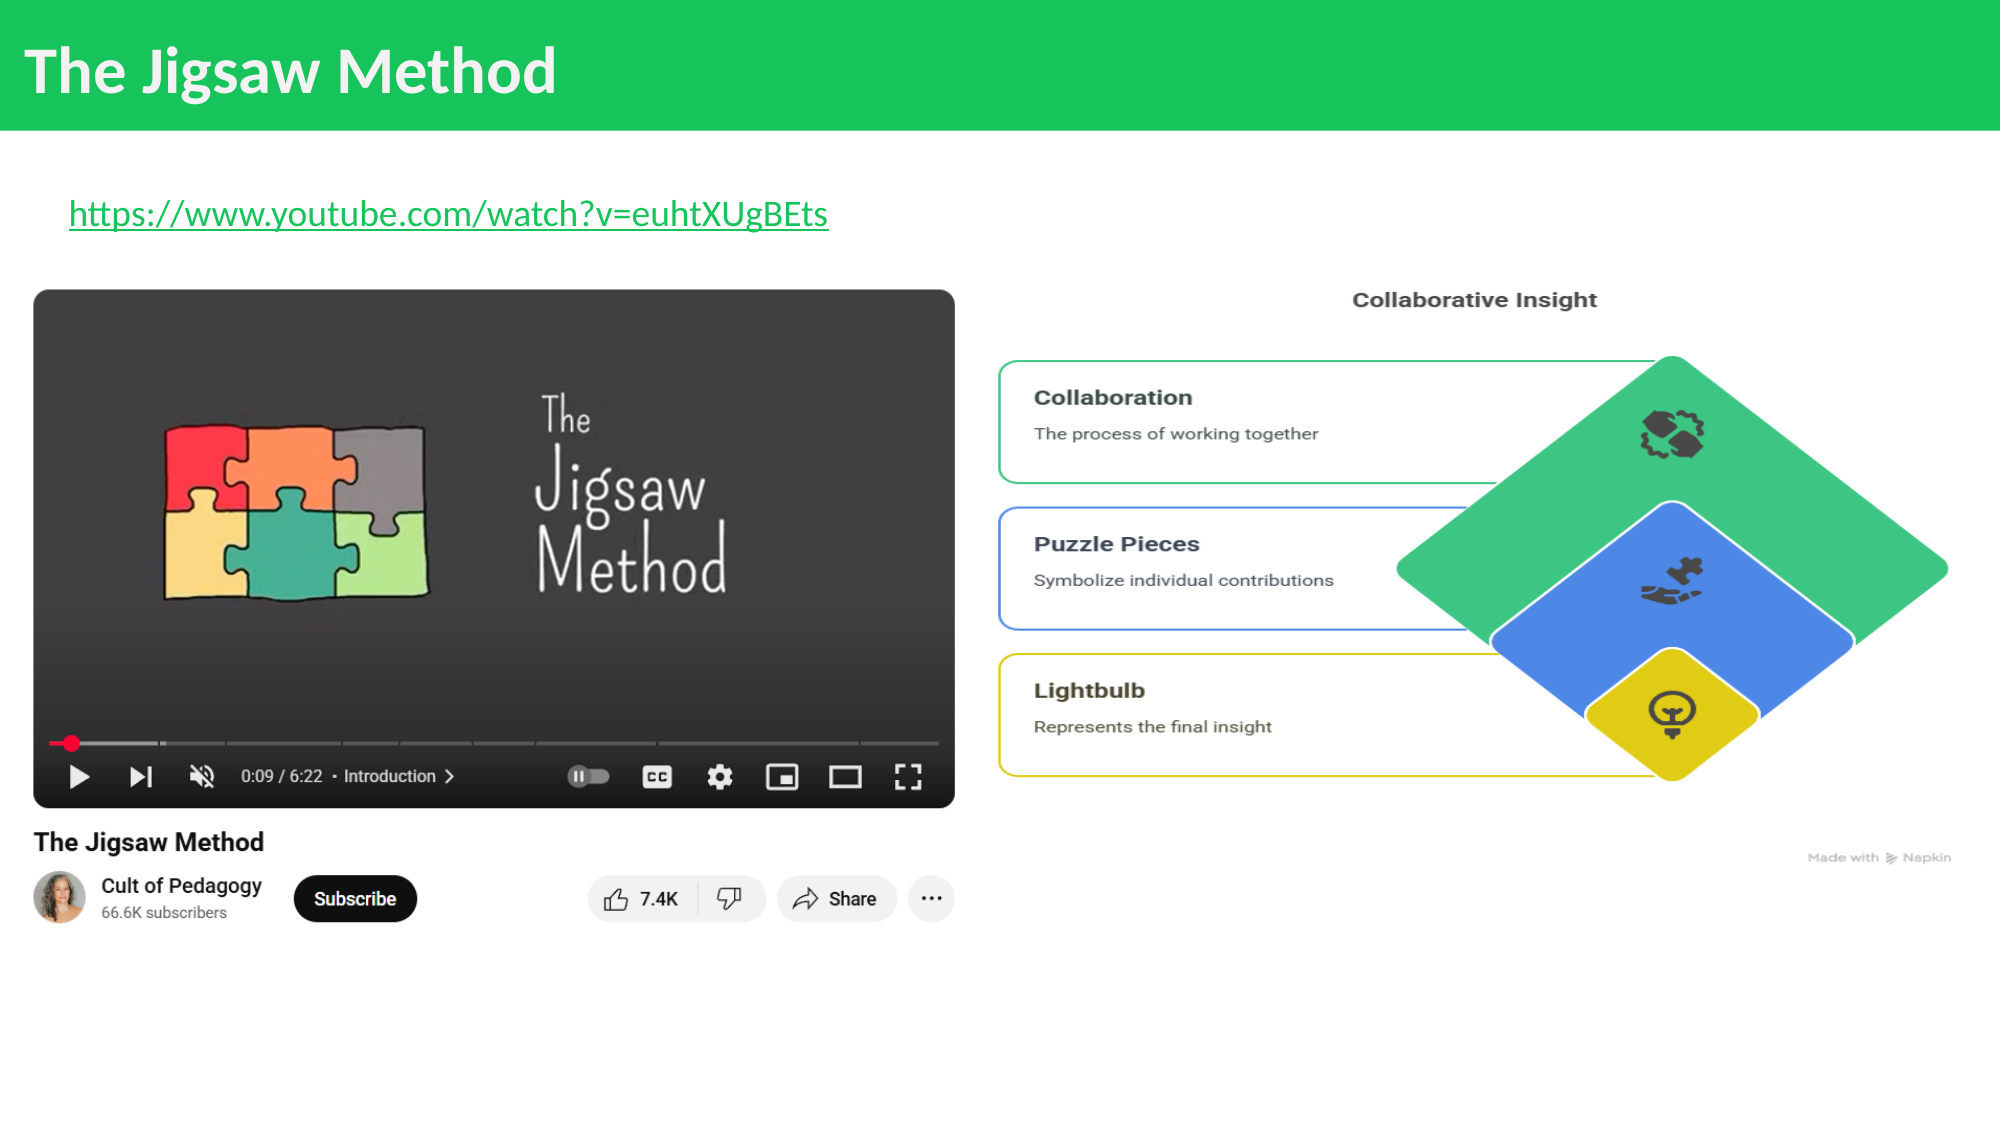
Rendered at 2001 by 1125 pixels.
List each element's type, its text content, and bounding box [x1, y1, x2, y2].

list https://www.youtube.com/watch?v=euhtXUgBEts [16, 186, 1976, 1108]
picture [24, 278, 958, 940]
title The Jigsaw Method [16, 13, 1976, 131]
picture [968, 239, 1985, 886]
